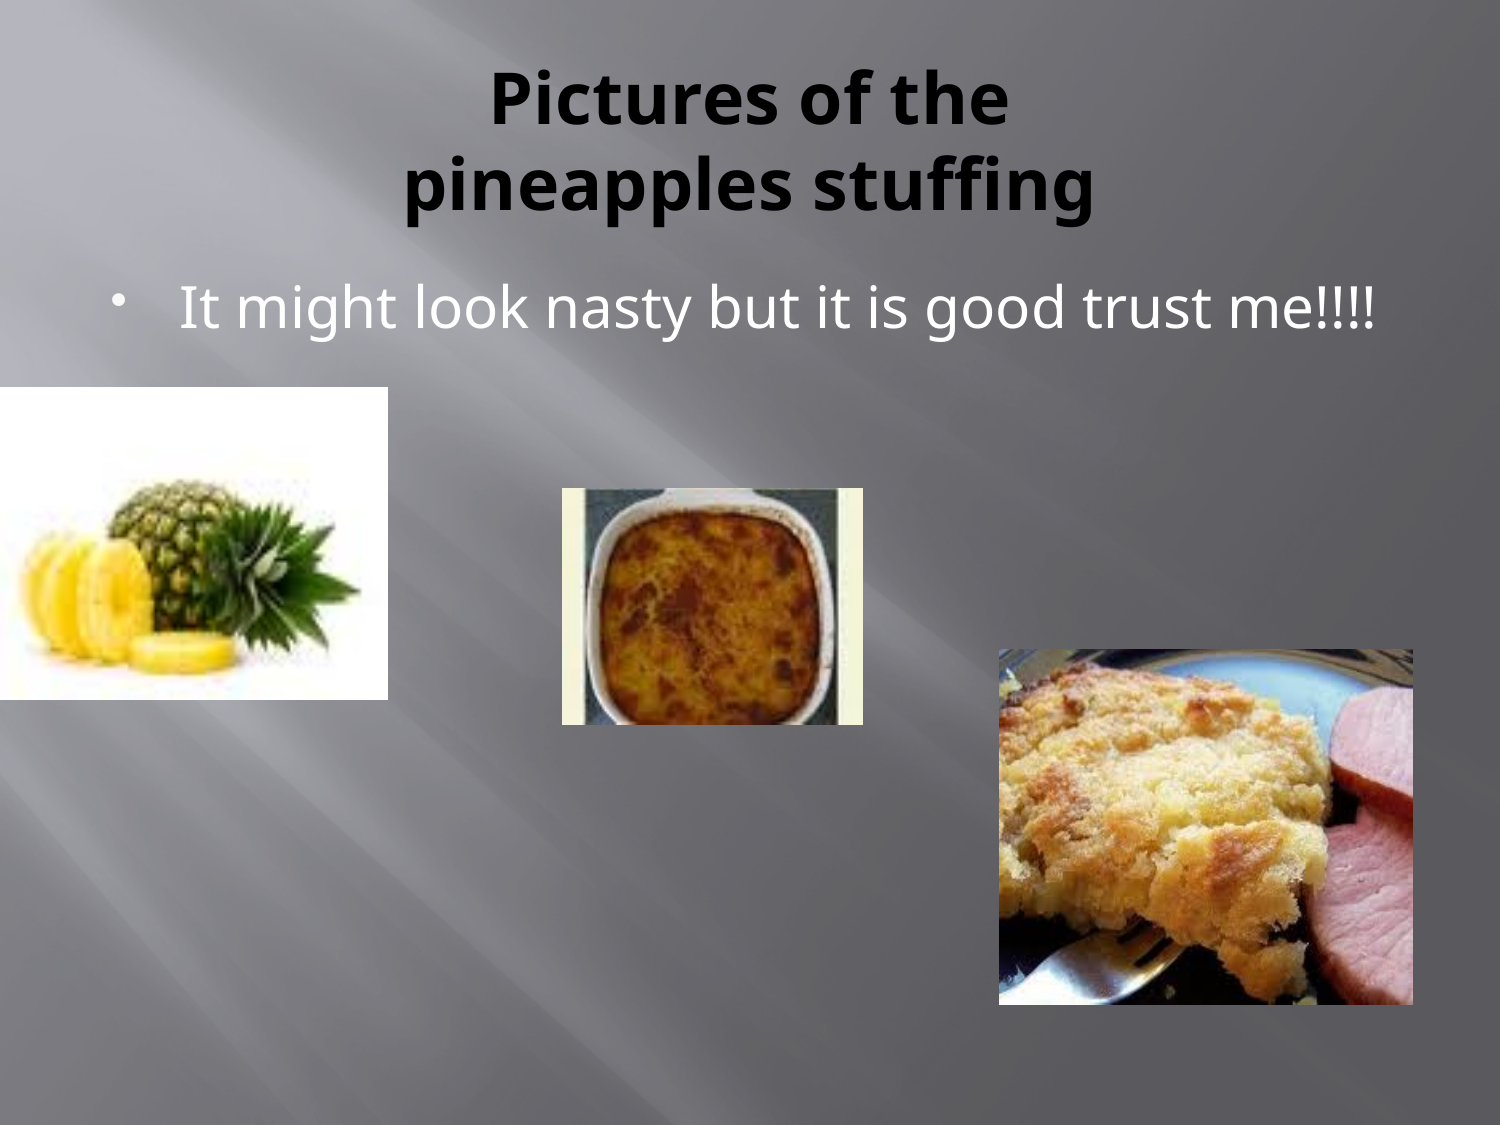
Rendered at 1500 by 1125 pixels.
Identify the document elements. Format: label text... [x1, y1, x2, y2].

picture [0, 387, 388, 701]
list It might look nasty but it is good trust me!!!! [75, 262, 1425, 1035]
picture [999, 649, 1413, 1005]
title Pictures of the pineapples stuffing [75, 45, 1425, 233]
picture [562, 488, 863, 726]
